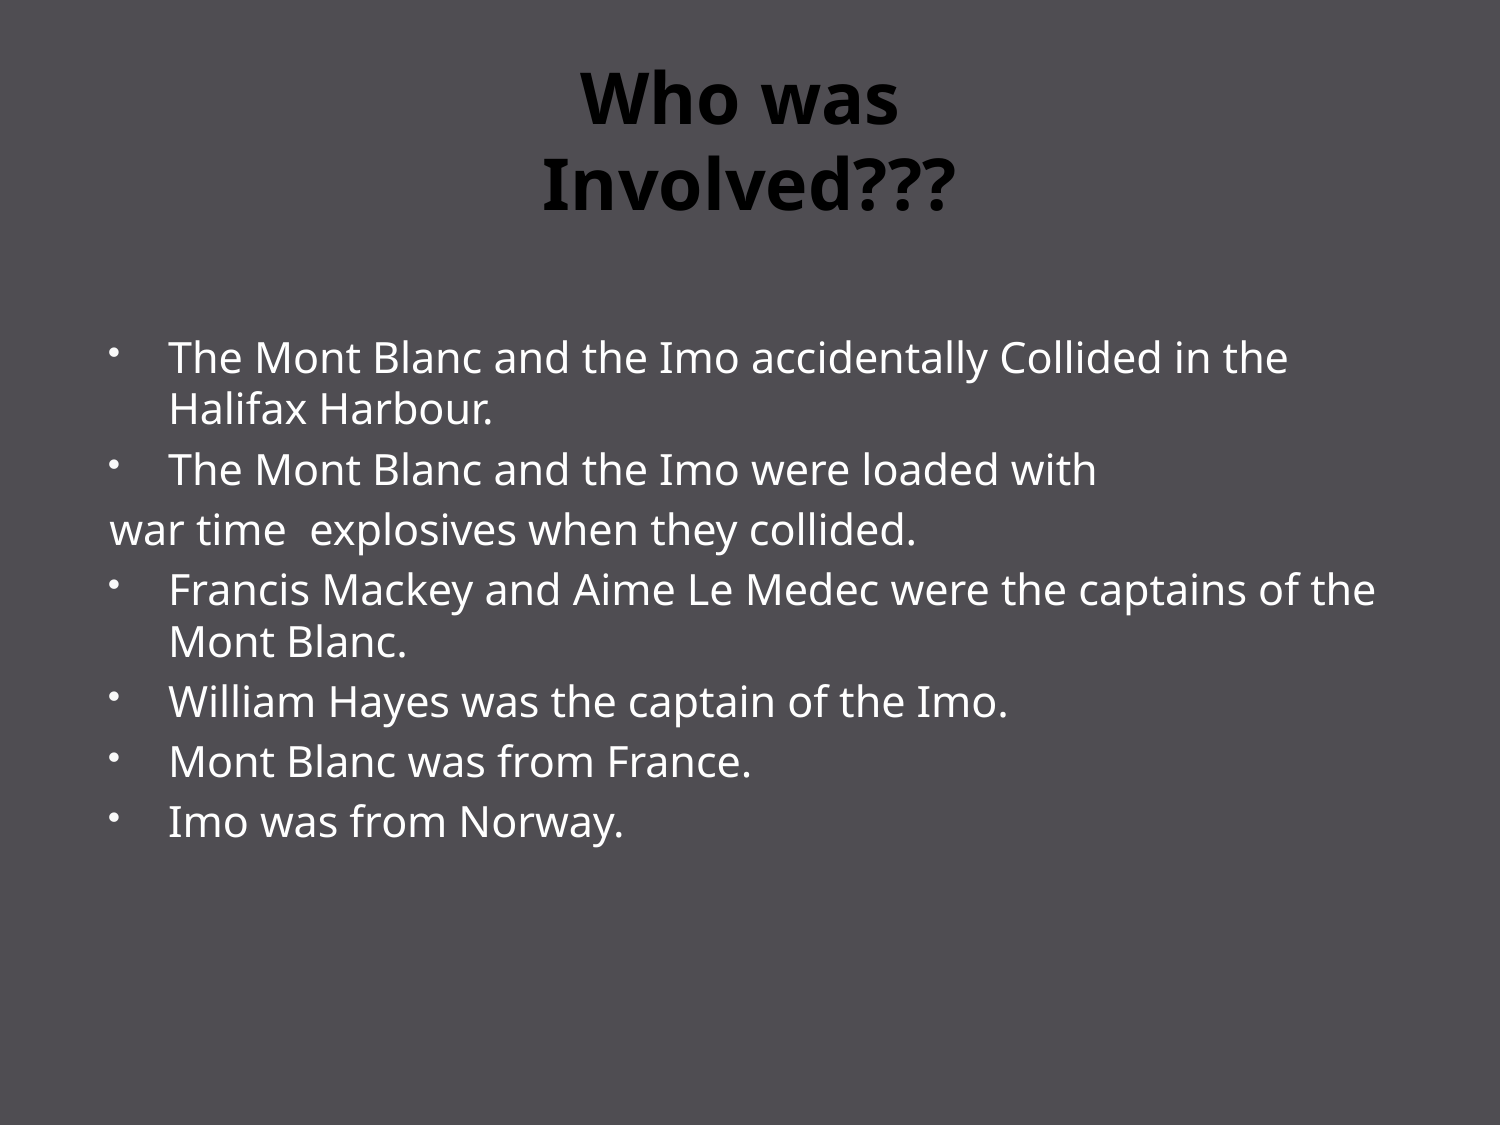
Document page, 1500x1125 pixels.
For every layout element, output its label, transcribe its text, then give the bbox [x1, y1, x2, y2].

list The Mont Blanc and the Imo accidentally Collided in the Halifax Harbour. The Mont Blanc and the Imo were loaded with war time explosives when they collided. Francis Mackey and Aime Le Medec were the captains of the Mont Blanc. William Hayes was the captain of the Imo. Mont Blanc was from France. Imo was from Norway. [75, 262, 1425, 1035]
title Who was Involved??? [75, 45, 1425, 233]
